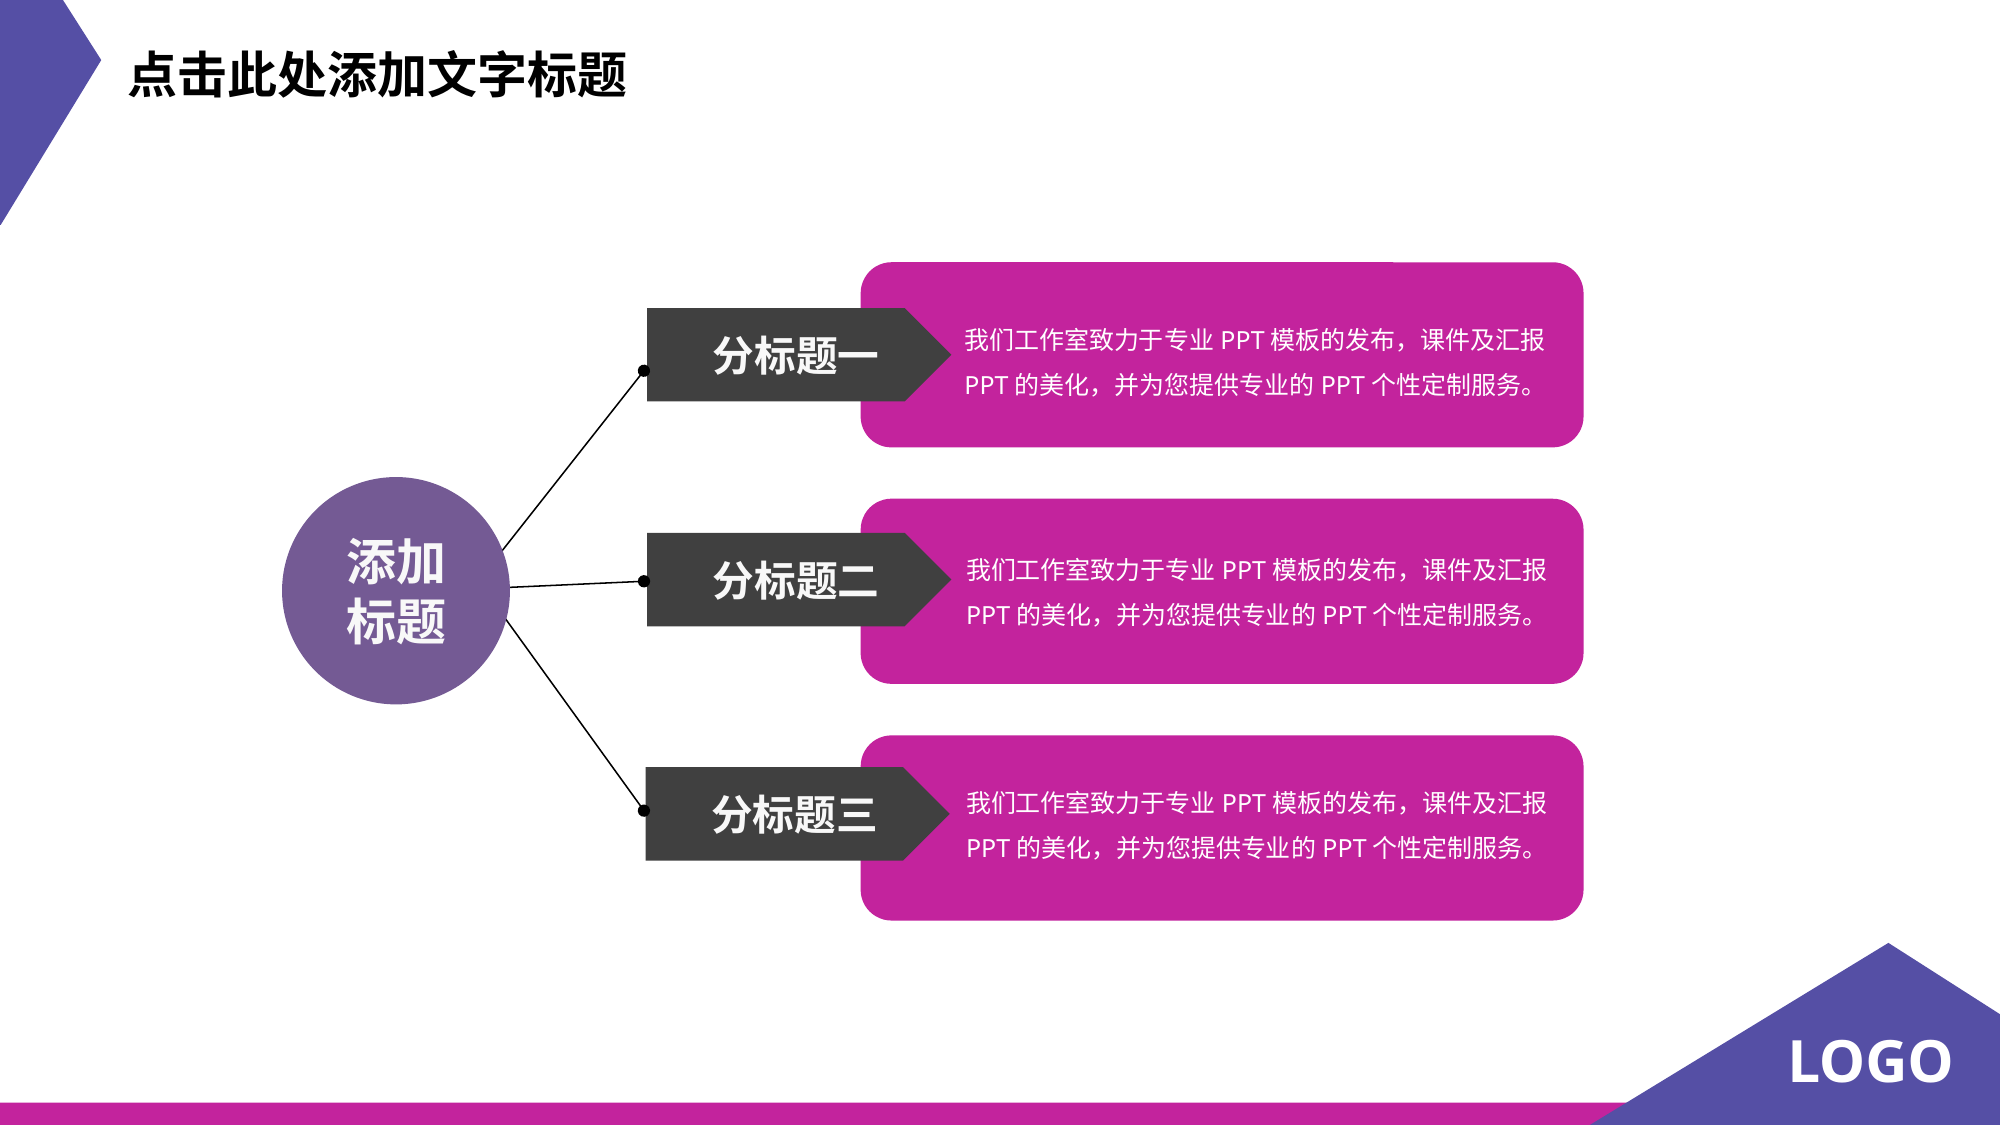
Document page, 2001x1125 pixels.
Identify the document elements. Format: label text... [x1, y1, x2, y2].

text_box 点击此处添加文字标题 [112, 36, 670, 112]
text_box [860, 735, 1584, 921]
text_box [1562, 975, 2000, 1125]
text_box [503, 364, 651, 550]
text_box 分标题一 [646, 307, 860, 403]
text_box 分标题二 [646, 531, 860, 628]
text_box 分标题三 [644, 766, 860, 862]
text_box [0, 1102, 1562, 1125]
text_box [860, 262, 1584, 448]
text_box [860, 498, 1584, 684]
text_box [506, 620, 651, 817]
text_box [0, 76, 160, 160]
text_box 添加 标题 [282, 477, 510, 705]
text_box [510, 575, 651, 588]
